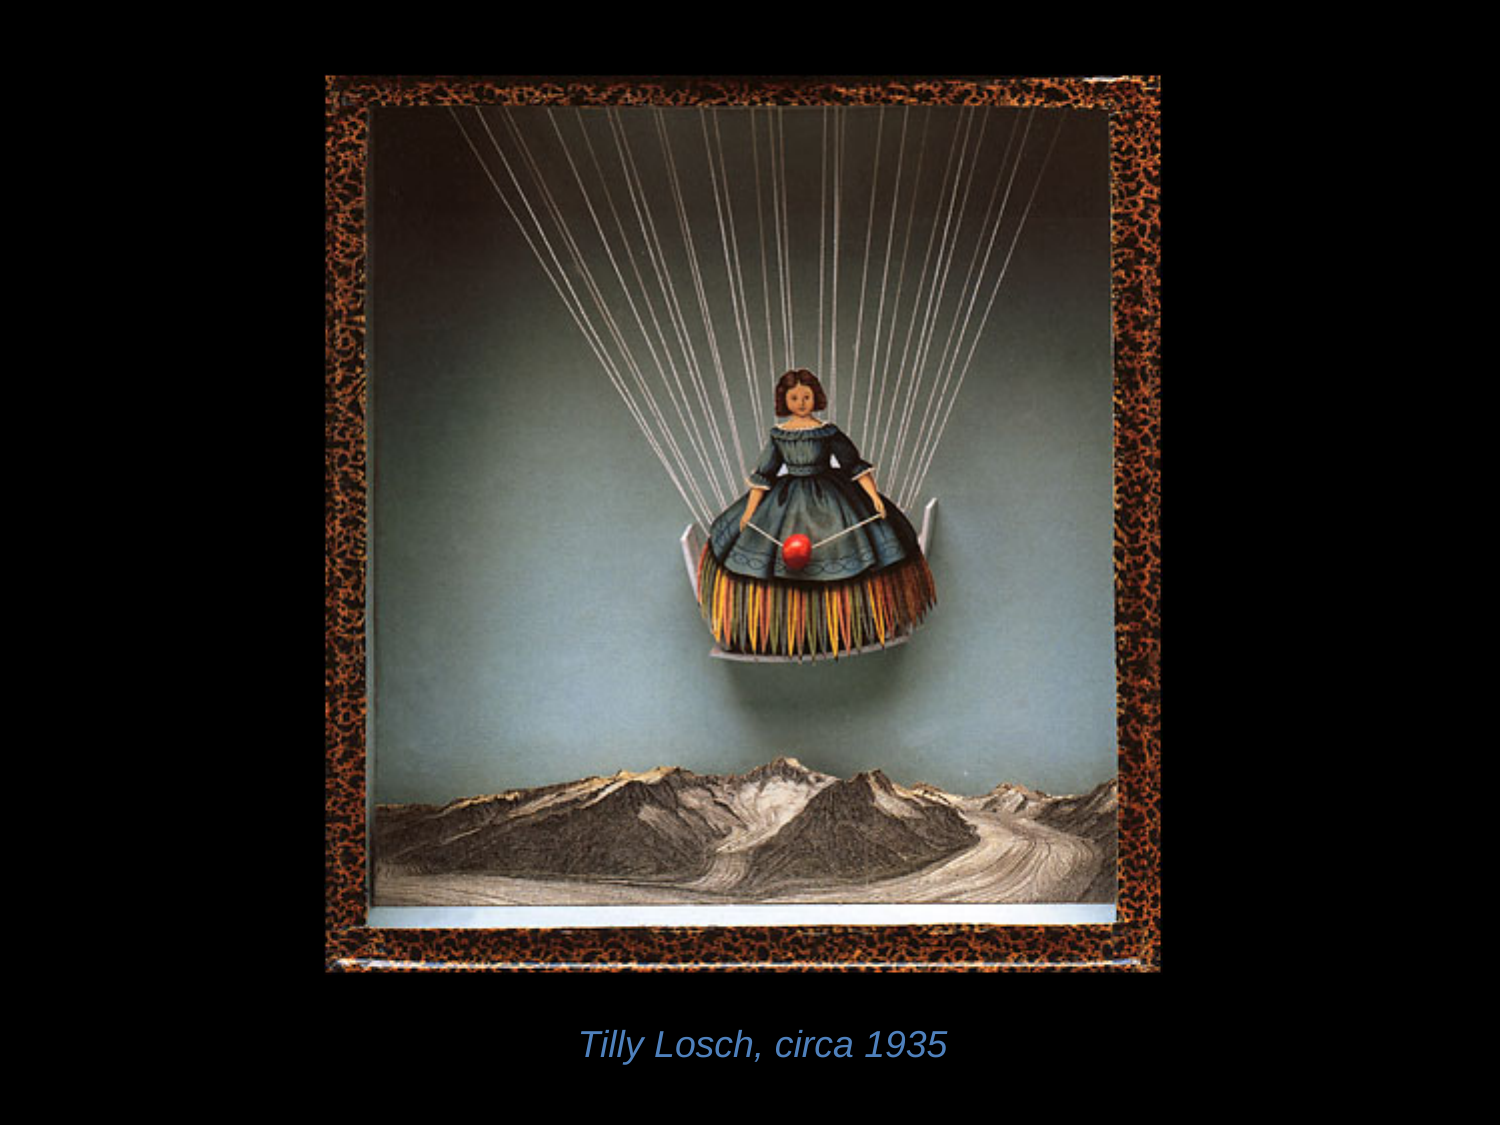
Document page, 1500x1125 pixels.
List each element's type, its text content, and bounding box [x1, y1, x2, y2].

text_box Tilly Losch, circa 1935 [350, 1012, 1225, 1073]
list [324, 74, 1164, 976]
